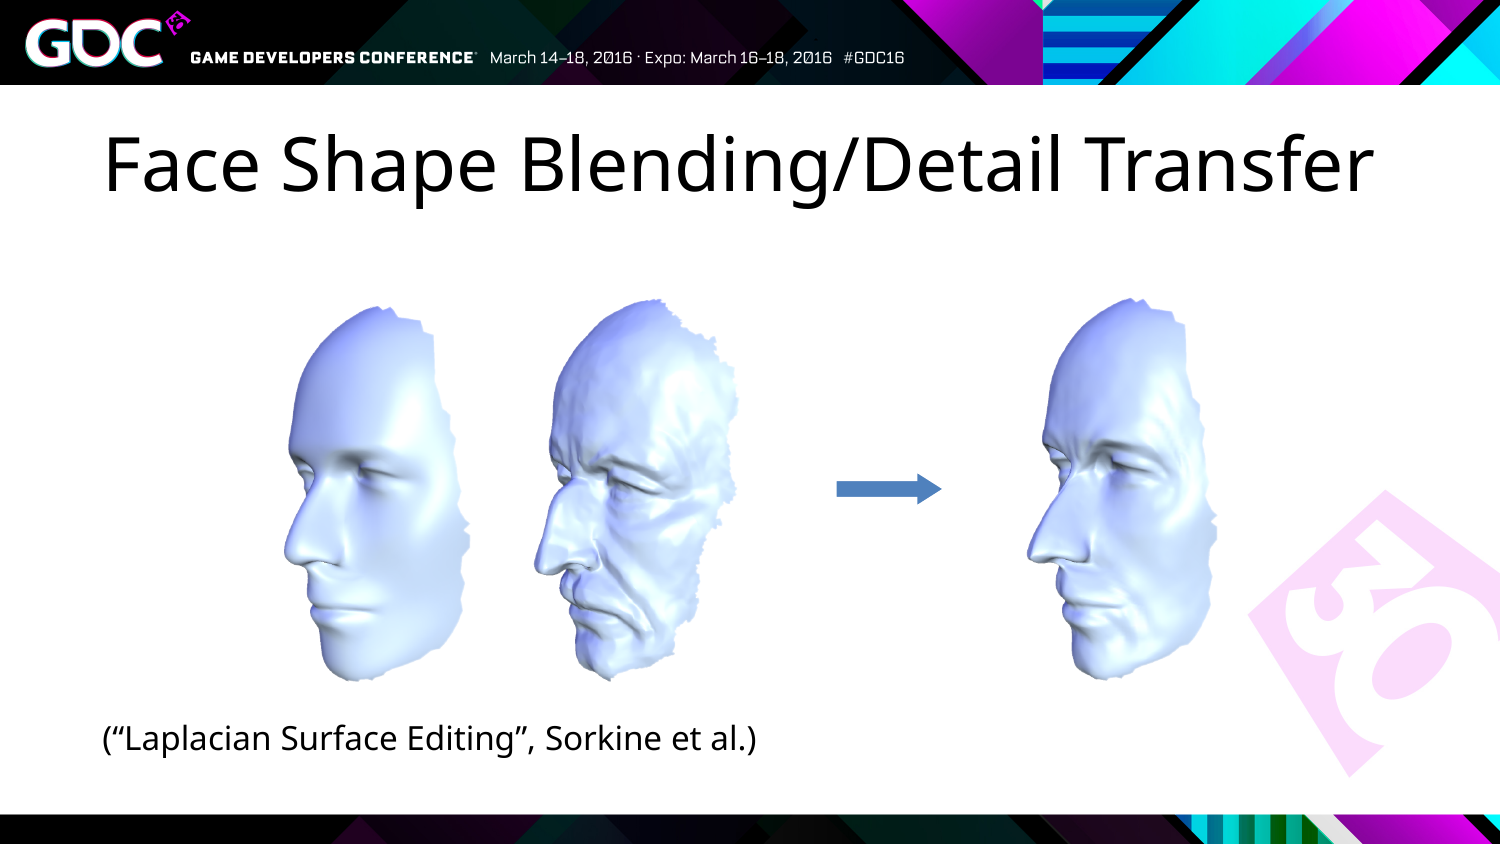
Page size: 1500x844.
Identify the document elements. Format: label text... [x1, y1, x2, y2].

picture [0, 0, 1500, 844]
title Face Shape Blending/Detail Transfer [87, 109, 1413, 238]
list (“Laplacian Surface Editing”, Sorkine et al.) [87, 709, 1413, 797]
text_box [835, 471, 944, 507]
